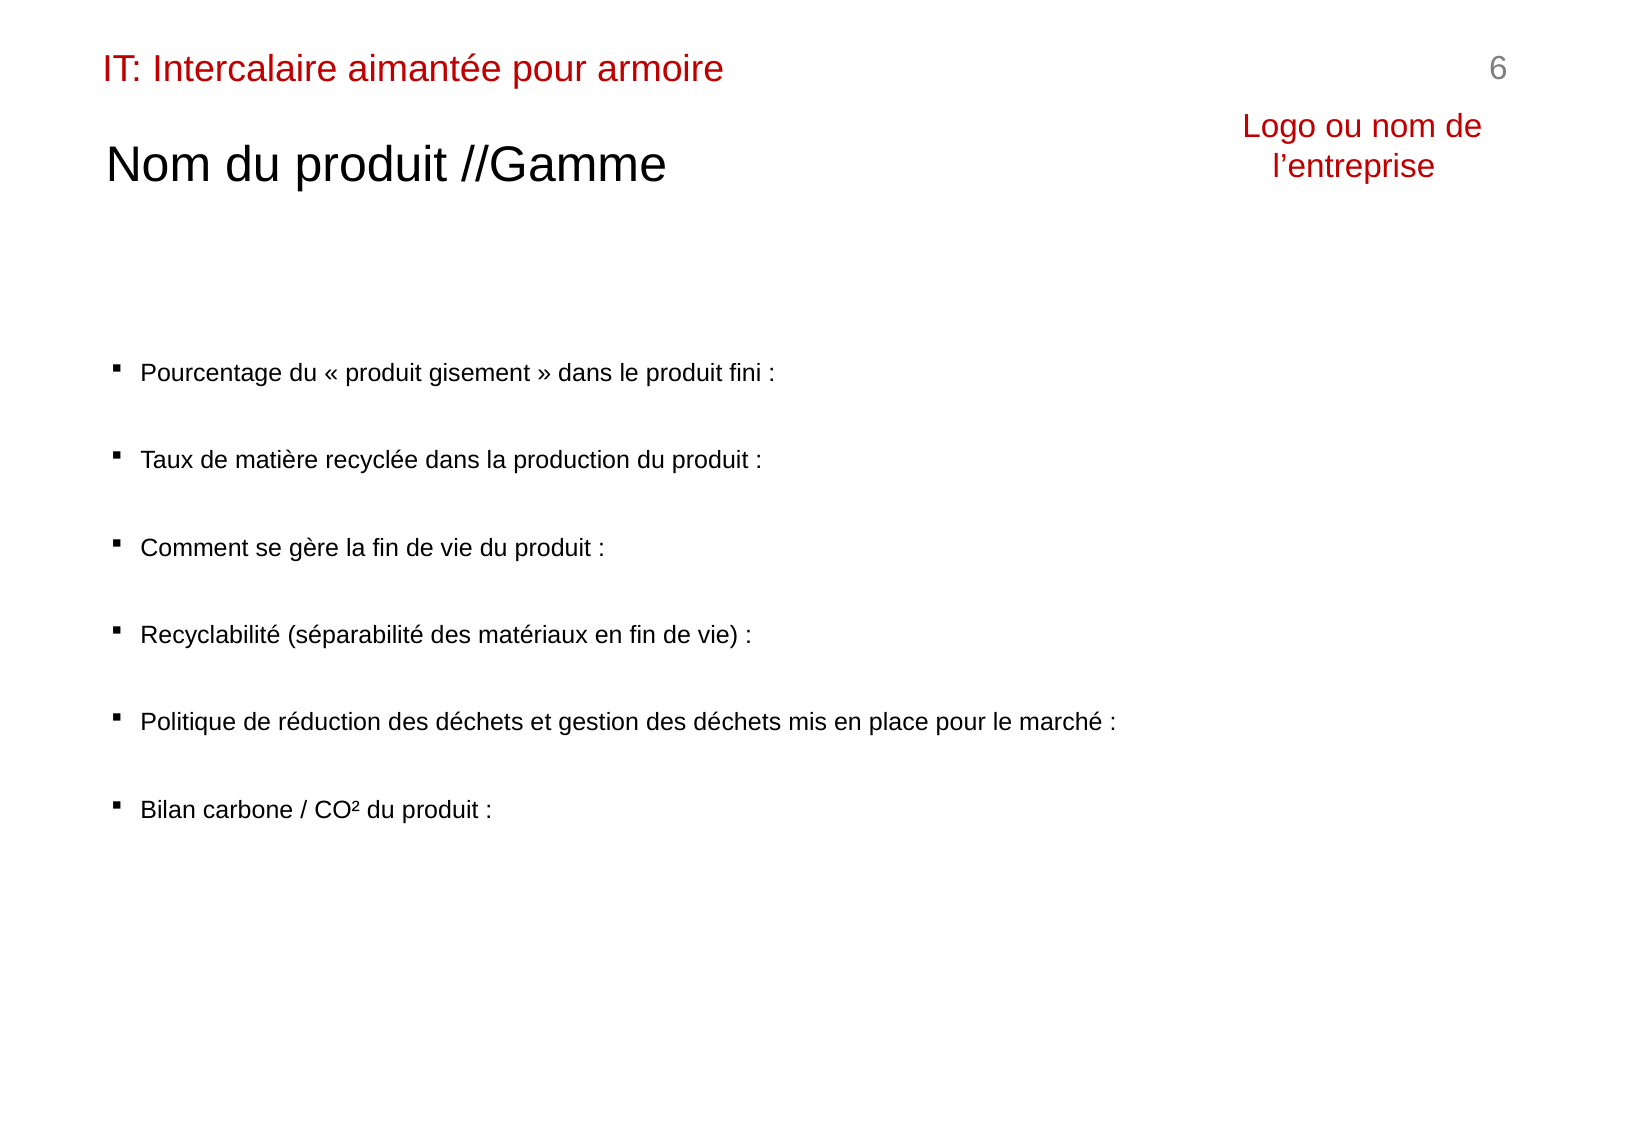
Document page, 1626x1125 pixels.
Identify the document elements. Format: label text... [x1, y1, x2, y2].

slide_number 6 [1426, 19, 1523, 91]
text_box Pourcentage du « produit gisement » dans le produit fini : Taux de matière recyclée dans la production du produit : Comment se gère la fin de vie du produit : Recyclabilité (séparabilité des matériaux en fin de vie) : Politique de réduction des déchets et gestion des déchets mis en place pour le marché : Bilan carbone / CO² du produit : [81, 304, 1333, 1067]
list Nom du produit //Gamme [91, 109, 1523, 215]
title IT: Intercalaire aimantée pour armoire [102, 19, 1426, 109]
text_box Logo ou nom de l’entreprise [1141, 91, 1567, 197]
